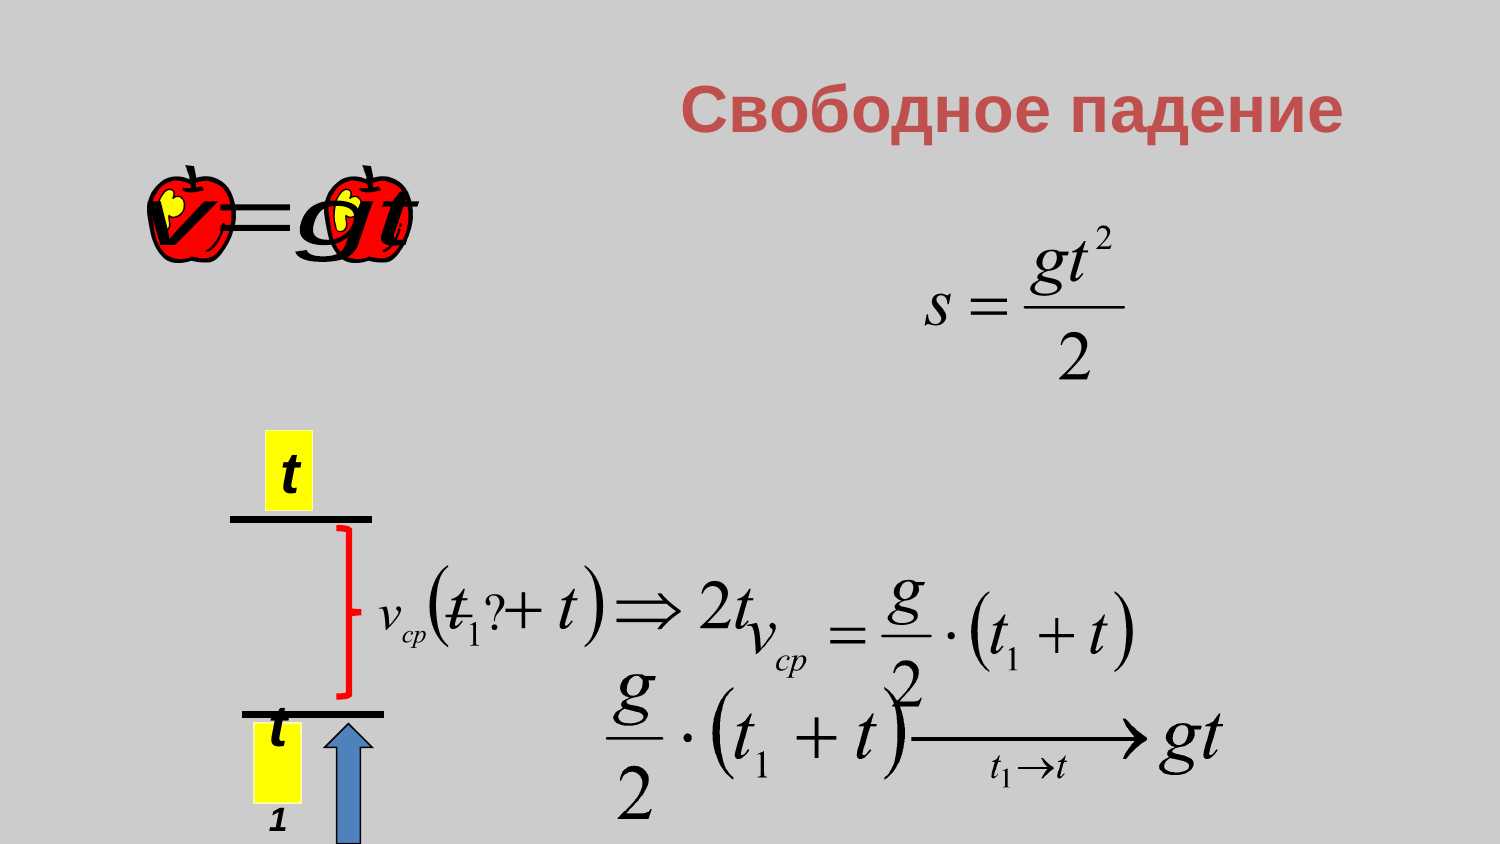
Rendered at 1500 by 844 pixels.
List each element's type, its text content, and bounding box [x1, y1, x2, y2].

text_box [324, 723, 373, 844]
picture [324, 164, 413, 263]
picture [147, 164, 236, 263]
text_box t1 [253, 723, 301, 803]
text_box [336, 528, 362, 697]
picture [915, 208, 1137, 390]
picture [371, 545, 1235, 831]
text_box t [265, 430, 313, 511]
text_box Свободное падение [665, 58, 1387, 153]
